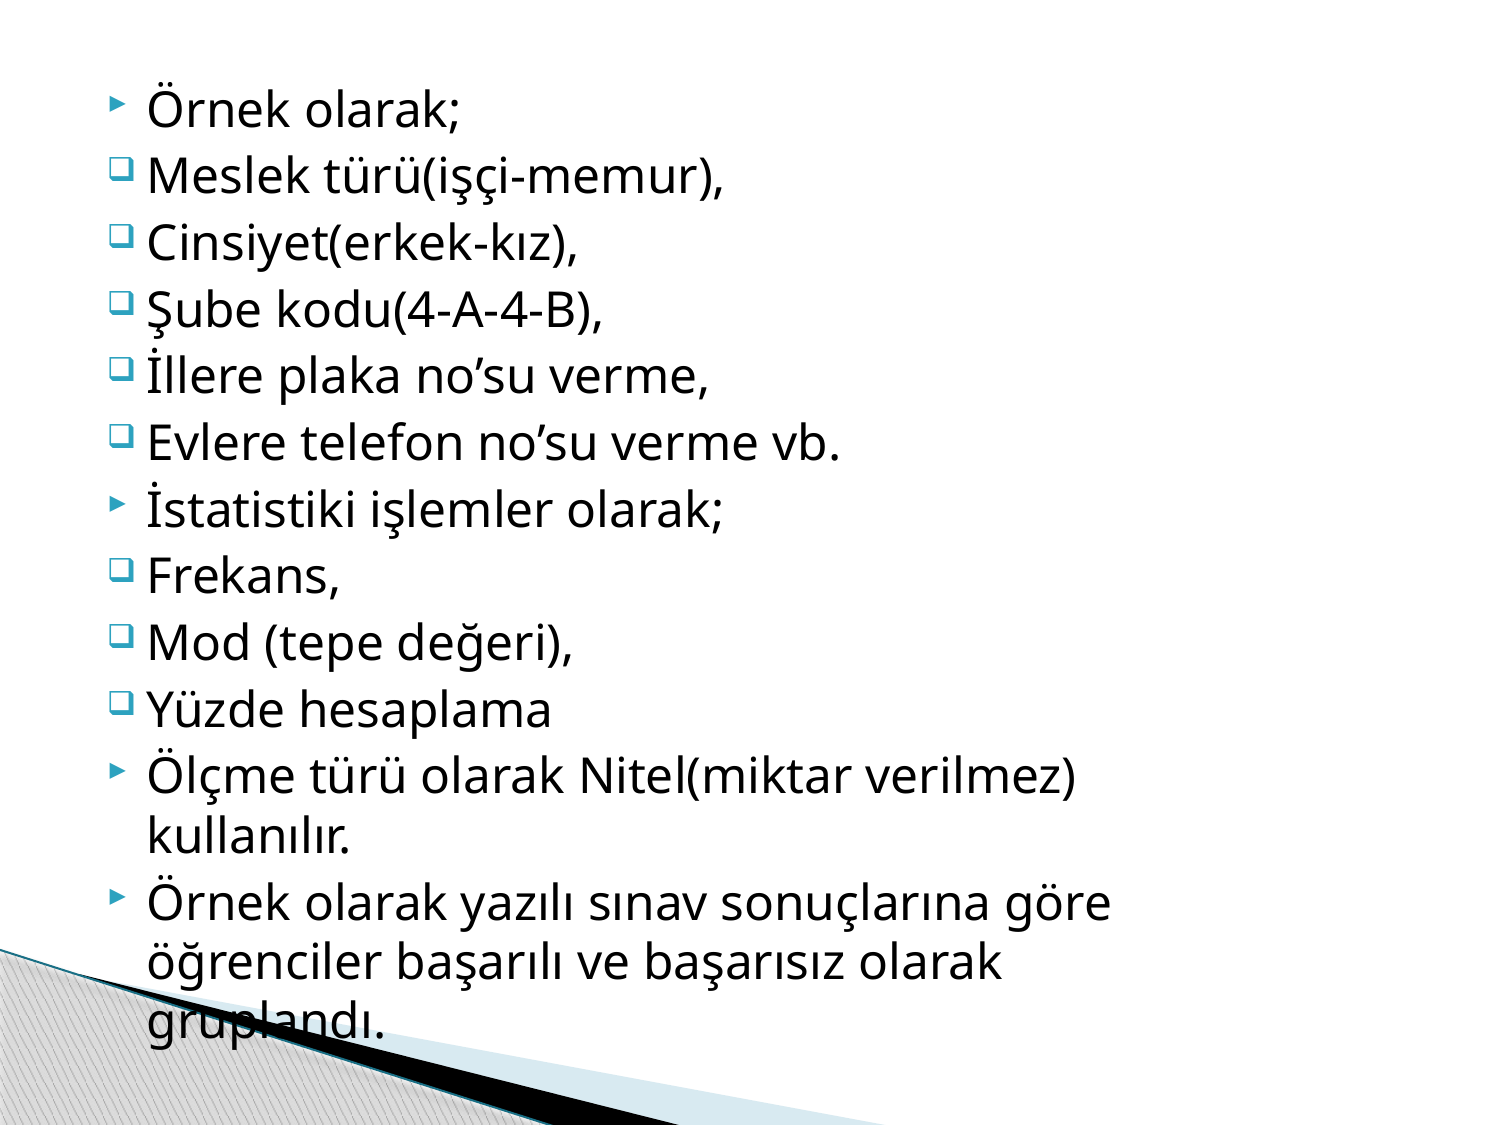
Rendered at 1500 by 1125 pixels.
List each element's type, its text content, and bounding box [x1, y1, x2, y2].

list Örnek olarak; Meslek türü(işçi-memur), Cinsiyet(erkek-kız), Şube kodu(4-A-4-B), İllere plaka no’su verme, Evlere telefon no’su verme vb. İstatistiki işlemler olarak; Frekans, Mod (tepe değeri), Yüzde hesaplama Ölçme türü olarak Nitel(miktar verilmez) kullanılır. Örnek olarak yazılı sınav sonuçlarına göre öğrenciler başarılı ve başarısız olarak gruplandı. [75, 70, 1263, 1059]
